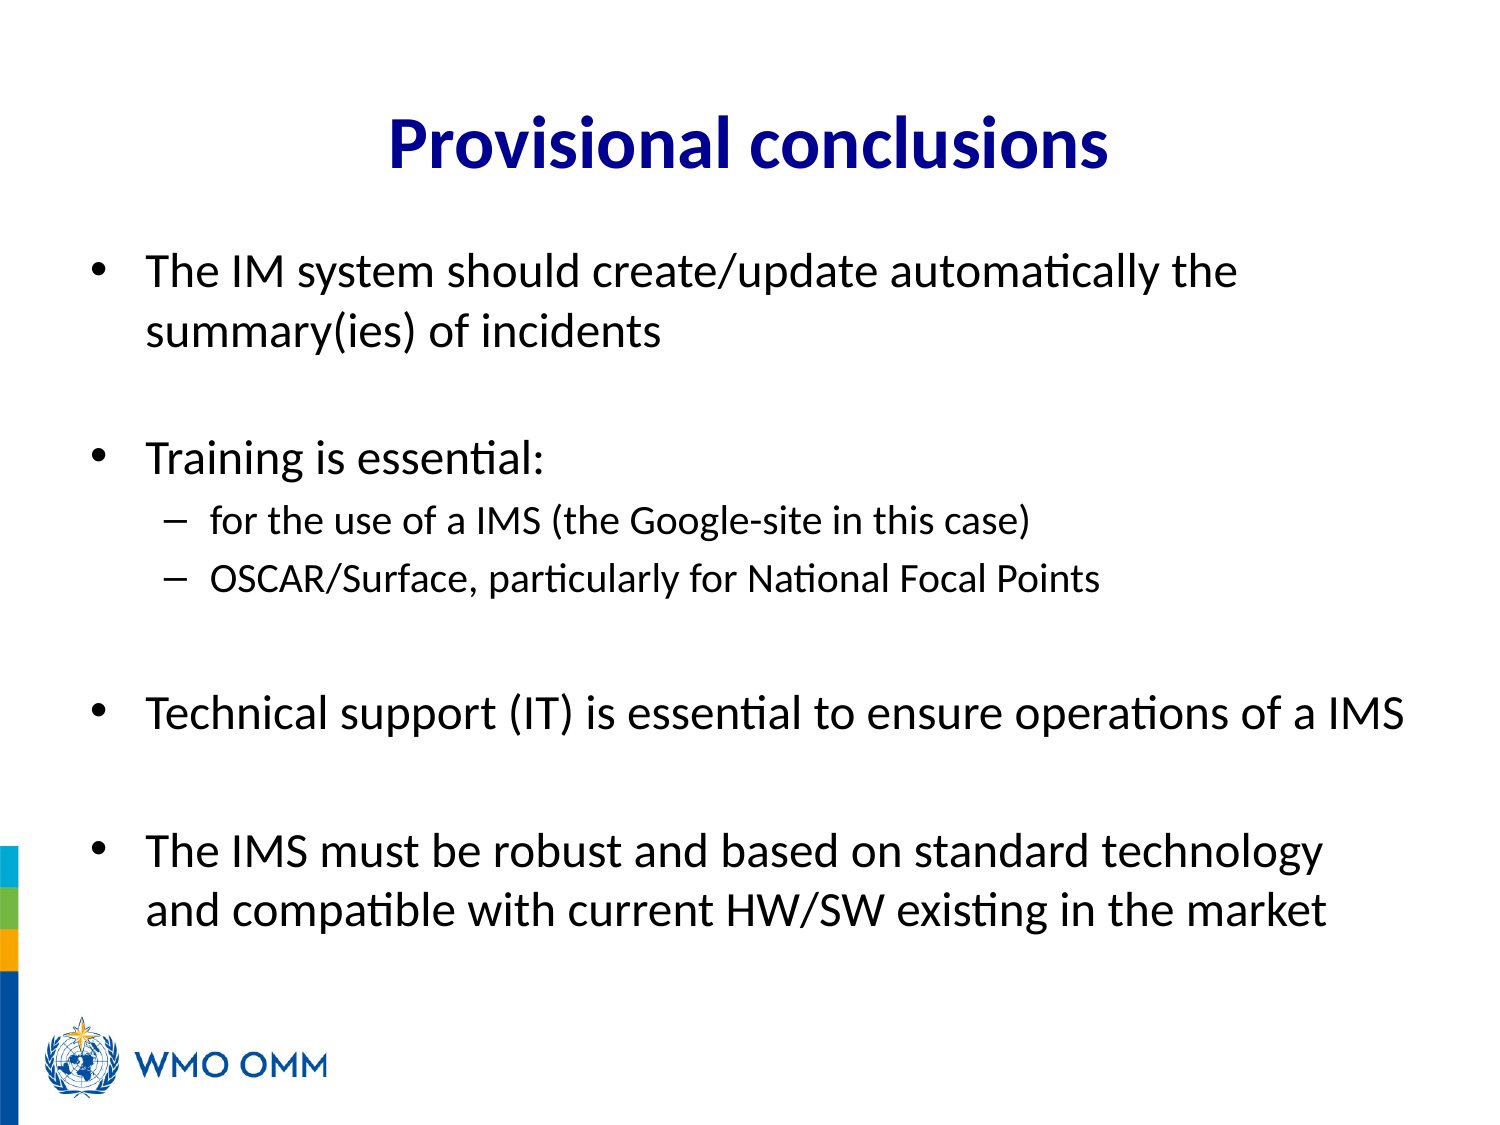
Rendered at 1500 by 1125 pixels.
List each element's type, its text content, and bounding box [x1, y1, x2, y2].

title Provisional conclusions [75, 45, 1425, 231]
list The IM system should create/update automatically the summary(ies) of incidents Training is essential: for the use of a IMS (the Google-site in this case) OSCAR/Surface, particularly for National Focal Points Technical support (IT) is essential to ensure operations of a IMS The IMS must be robust and based on standard technology and compatible with current HW/SW existing in the market [75, 231, 1425, 1004]
picture [0, 845, 327, 1125]
